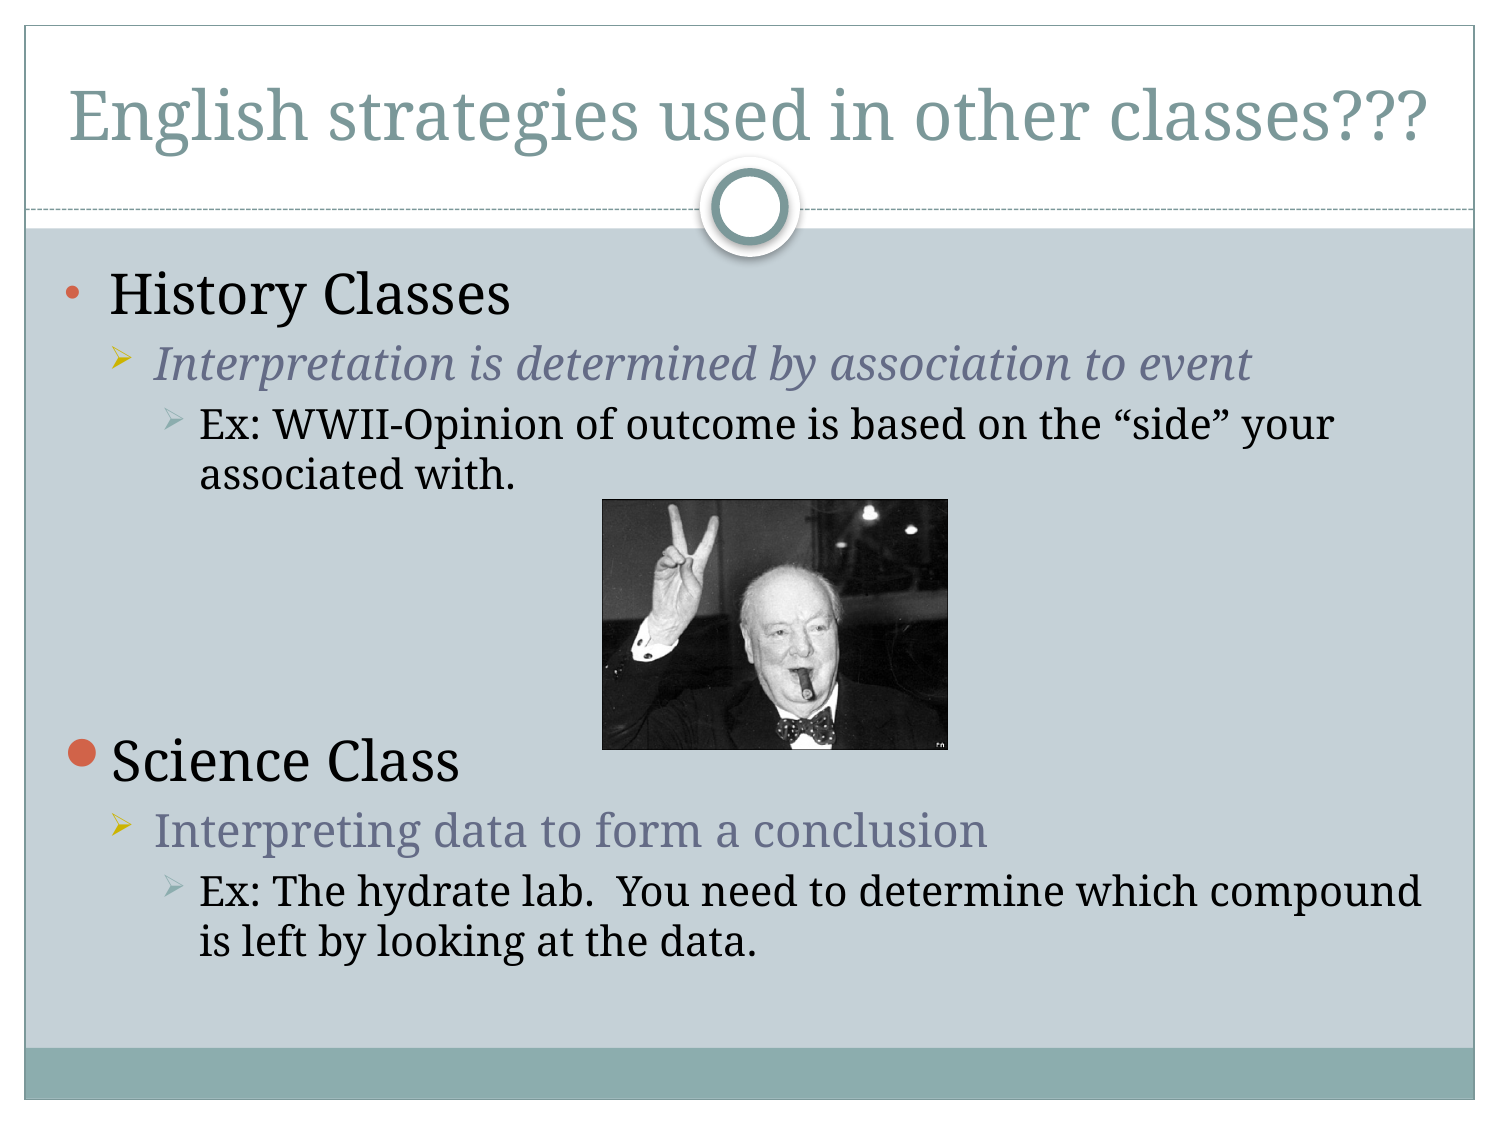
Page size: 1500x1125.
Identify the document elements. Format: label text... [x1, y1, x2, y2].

title English strategies used in other classes??? [49, 37, 1450, 162]
list History Classes Interpretation is determined by association to event Ex: WWII-Opinion of outcome is based on the “side” your associated with. Science Class Interpreting data to form a conclusion Ex: The hydrate lab. You need to determine which compound is left by looking at the data. [49, 250, 1445, 1001]
picture [599, 499, 951, 751]
